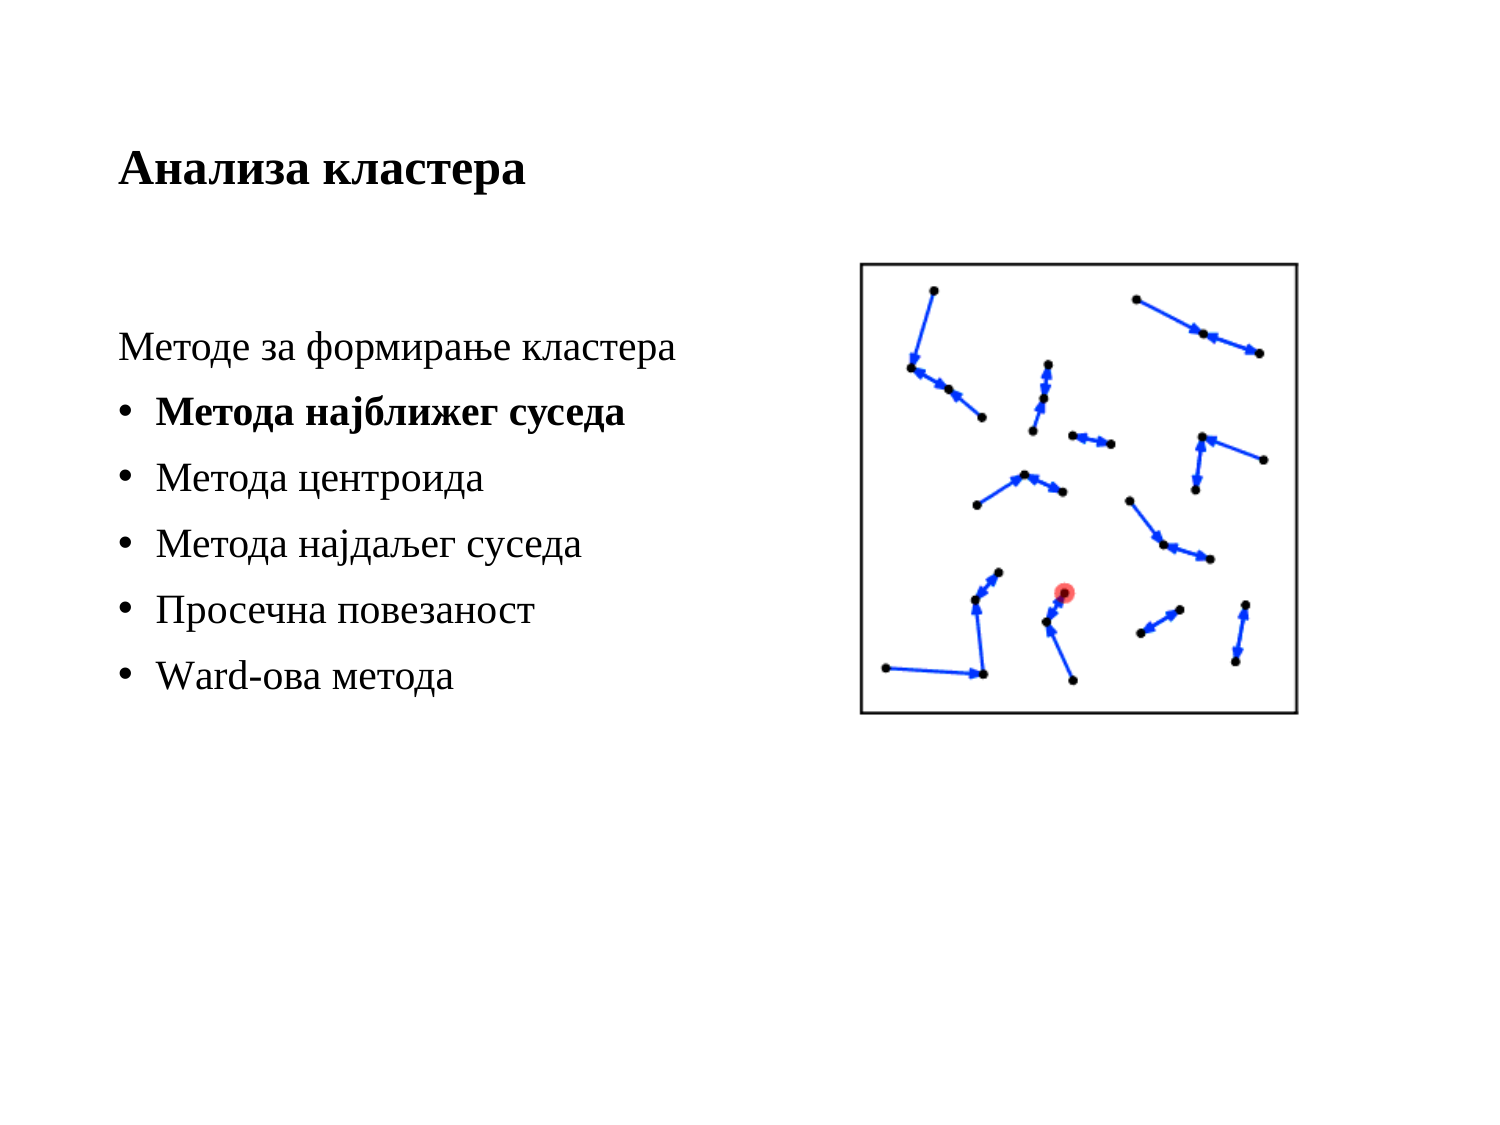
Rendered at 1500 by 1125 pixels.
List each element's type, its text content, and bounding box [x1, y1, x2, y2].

title Анализа кластера [103, 59, 1397, 278]
list Методе за формирање кластера Метода најближег суседа Метода центроида Метода најдаљег суседа Просечна повезаност Ward-ова метода [103, 316, 1397, 1014]
picture [843, 246, 1313, 733]
